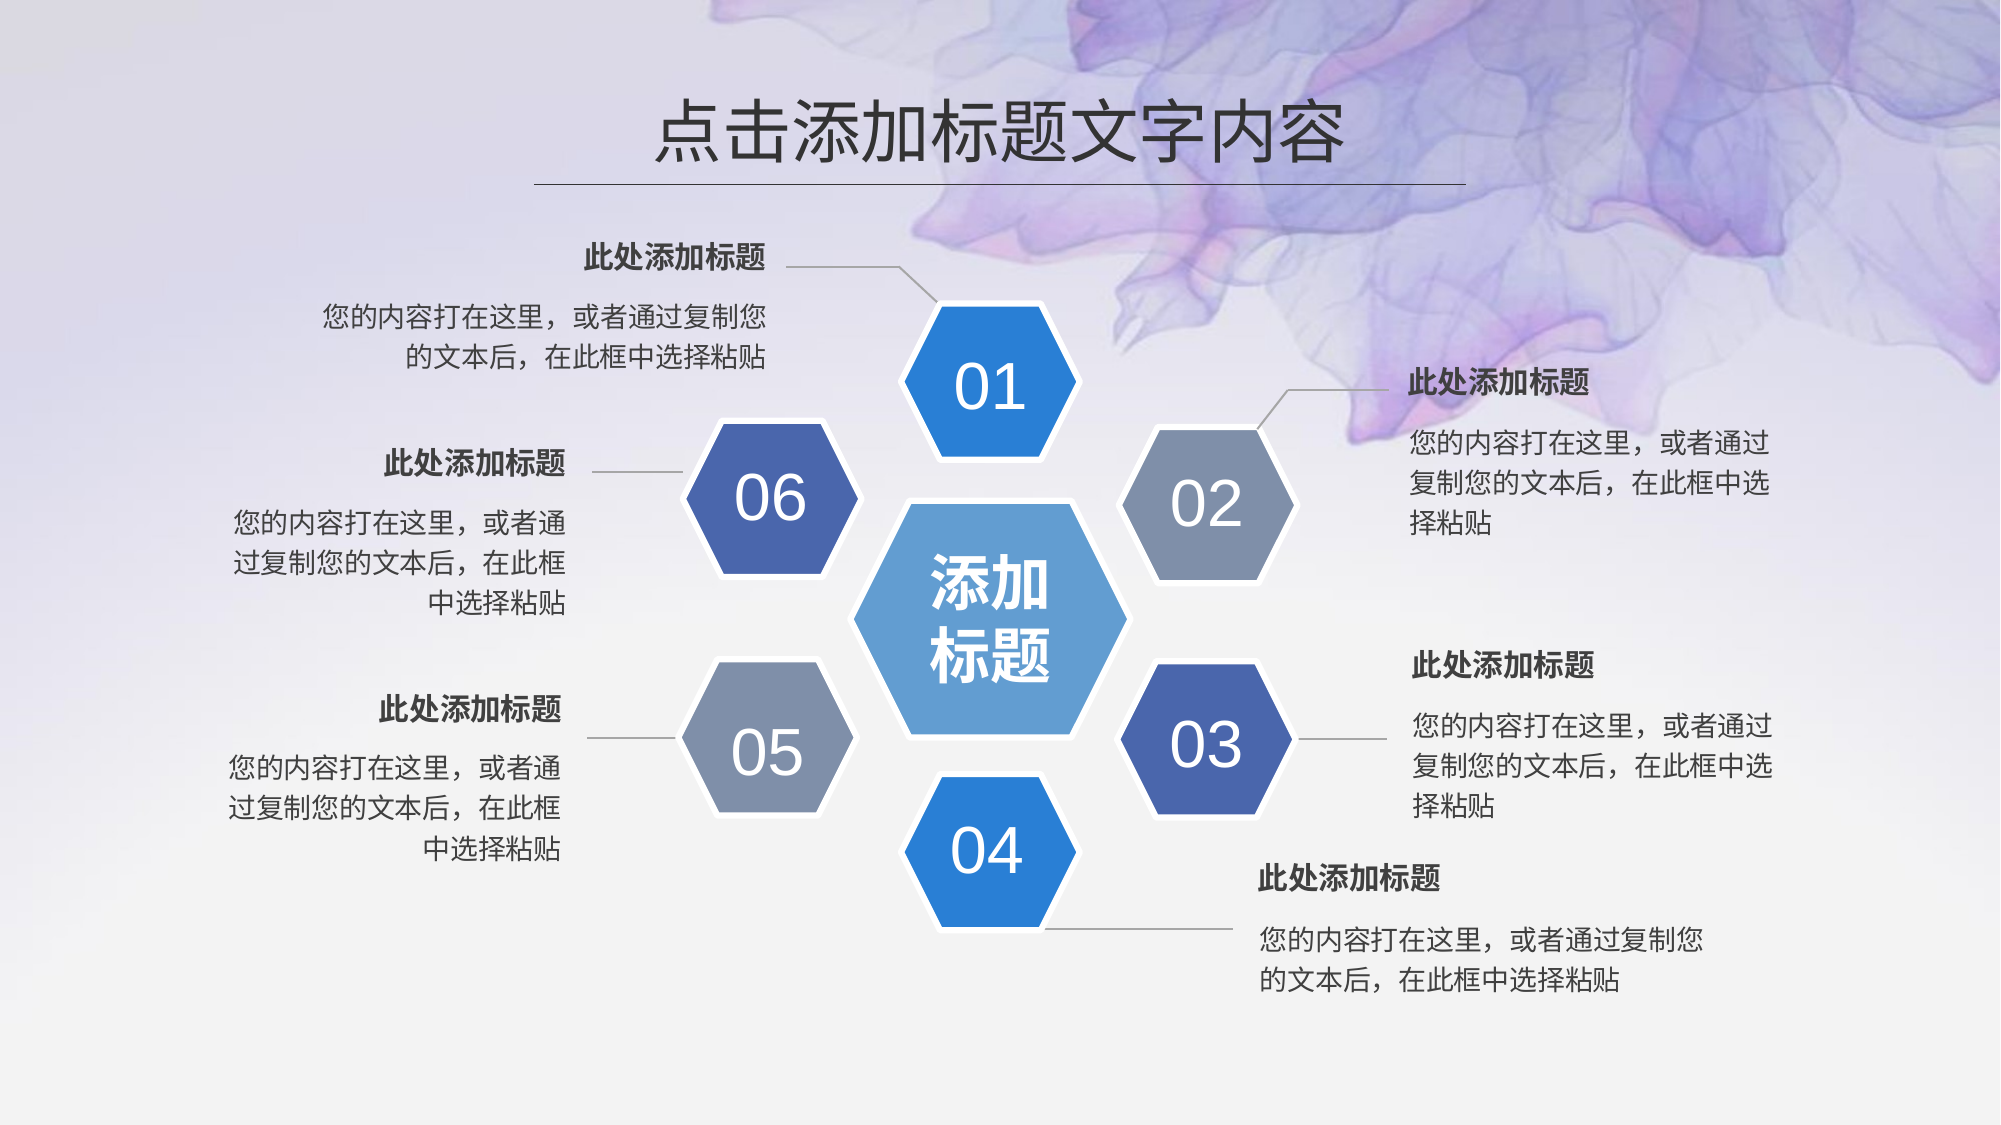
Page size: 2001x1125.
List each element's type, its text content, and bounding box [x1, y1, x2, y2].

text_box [677, 658, 858, 817]
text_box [1118, 426, 1299, 584]
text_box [1256, 389, 1390, 430]
text_box 您的内容打在这里，或者通过复制您的文本后，在此框中选择粘贴 [1246, 909, 1728, 1003]
text_box 您的内容打在这里，或者通过复制您的文本后，在此框中选择粘贴 [205, 492, 580, 626]
text_box 您的内容打在这里，或者通过复制您的文本后，在此框中选择粘贴 [201, 737, 575, 872]
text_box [900, 302, 1081, 461]
text_box 此处添加标题 [569, 231, 780, 282]
text_box 您的内容打在这里，或者通过复制您的文本后，在此框中选择粘贴 [291, 285, 780, 380]
text_box 此处添加标题 [365, 683, 576, 734]
text_box 您的内容打在这里，或者通过复制您的文本后，在此框中选择粘贴 [1395, 412, 1794, 547]
text_box 此处添加标题 [369, 437, 580, 488]
text_box 点击添加标题文字内容 [629, 80, 1370, 179]
picture [0, 0, 2001, 1125]
text_box 此处添加标题 [1243, 852, 1455, 903]
text_box 此处添加标题 [1398, 638, 1609, 690]
text_box 此处添加标题 [1393, 356, 1604, 407]
text_box 您的内容打在这里，或者通过复制您的文本后，在此框中选择粘贴 [1398, 695, 1798, 830]
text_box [900, 773, 1081, 931]
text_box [785, 265, 942, 306]
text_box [1116, 660, 1297, 819]
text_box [849, 500, 1132, 739]
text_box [682, 420, 863, 578]
